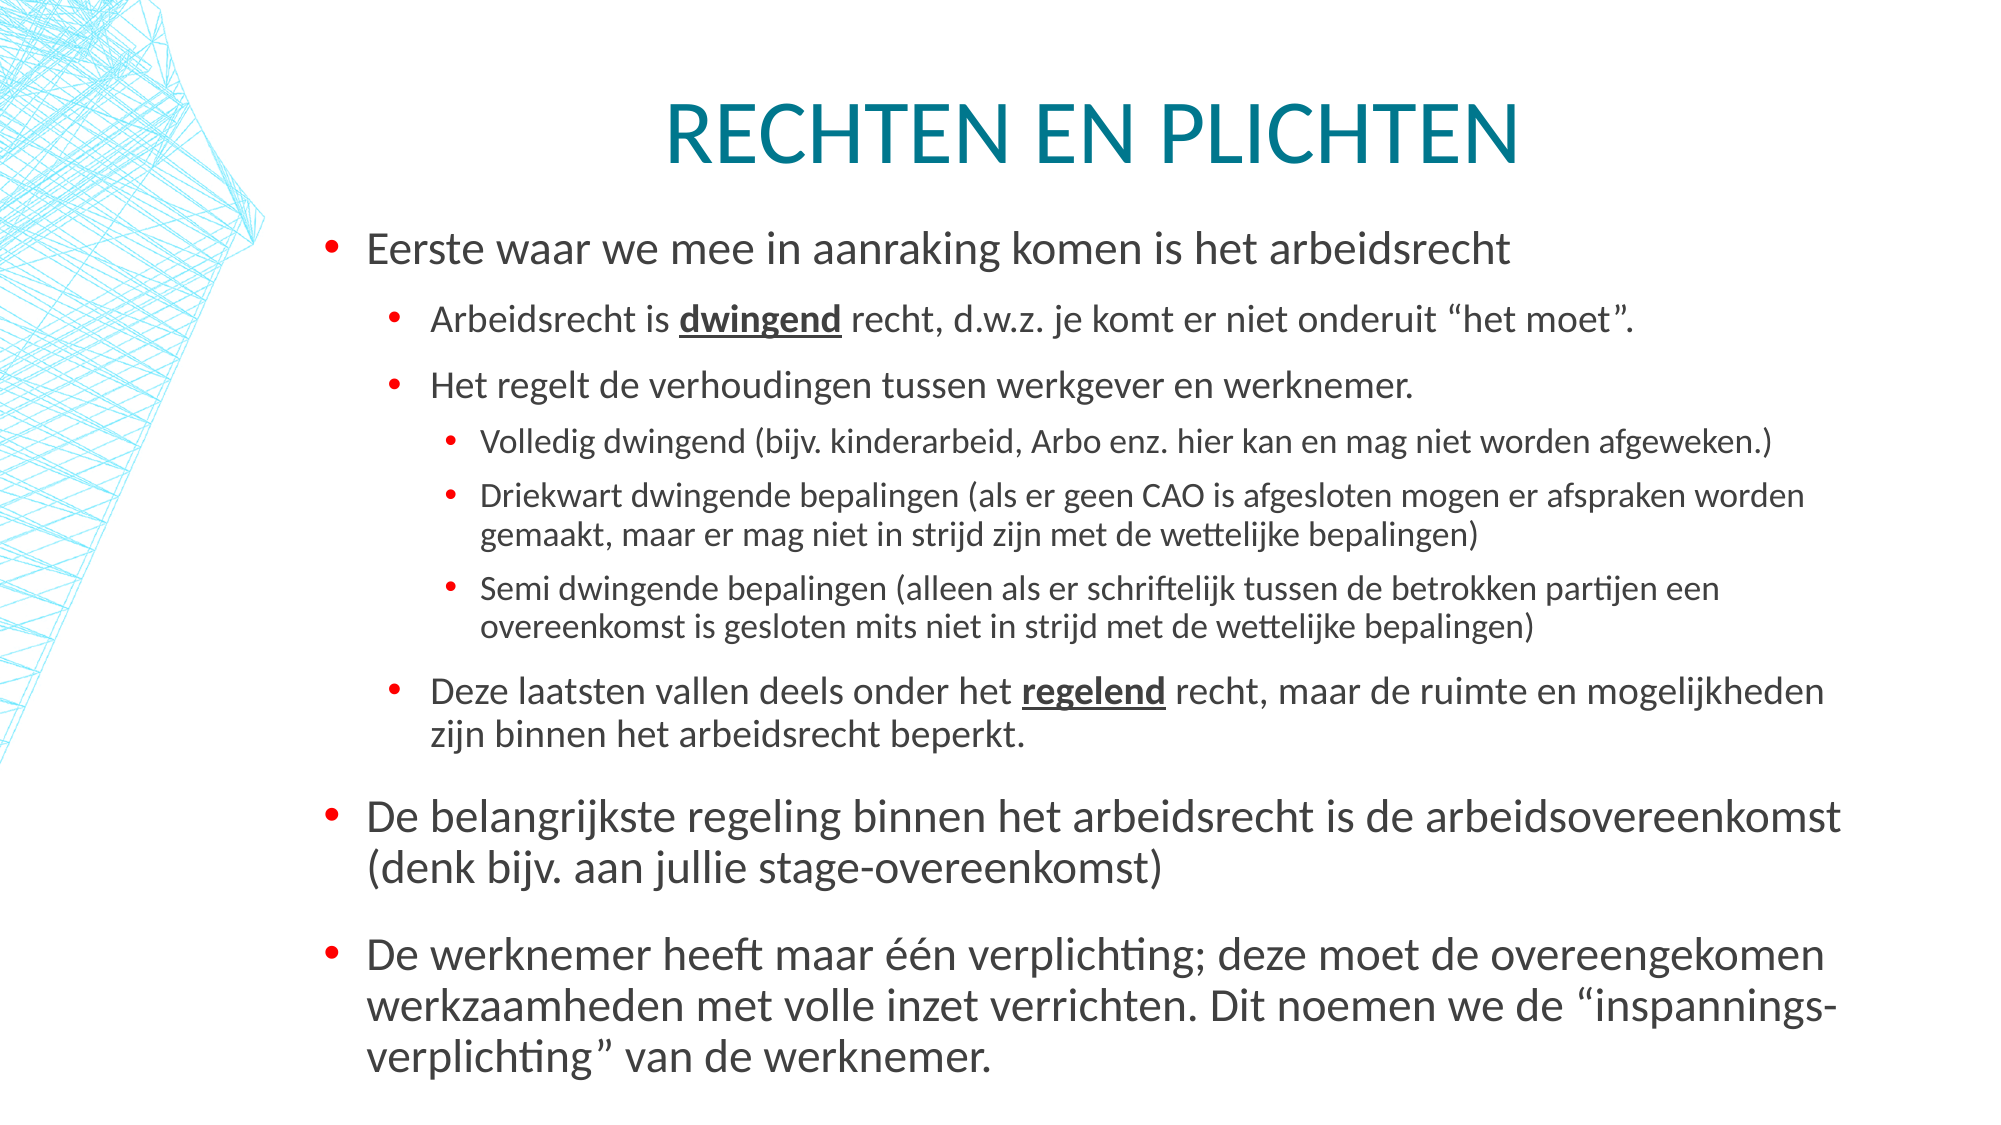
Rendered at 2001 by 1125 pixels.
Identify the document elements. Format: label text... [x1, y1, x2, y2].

picture [0, 0, 2001, 1125]
list Eerste waar we mee in aanraking komen is het arbeidsrecht Arbeidsrecht is dwingend recht, d.w.z. je komt er niet onderuit “het moet”. Het regelt de verhoudingen tussen werkgever en werknemer. Volledig dwingend (bijv. kinderarbeid, Arbo enz. hier kan en mag niet worden afgeweken.) Driekwart dwingende bepalingen (als er geen CAO is afgesloten mogen er afspraken worden gemaakt, maar er mag niet in strijd zijn met de wettelijke bepalingen) Semi dwingende bepalingen (alleen als er schriftelijk tussen de betrokken partijen een overeenkomst is gesloten mits niet in strijd met de wettelijke bepalingen) Deze laatsten vallen deels onder het regelend recht, maar de ruimte en mogelijkheden zijn binnen het arbeidsrecht beperkt. De belangrijkste regeling binnen het arbeidsrecht is de arbeidsovereenkomst (denk bijv. aan jullie stage-overeenkomst) De werknemer heeft maar één verplichting; deze moet de overeengekomen werkzaamheden met volle inzet verrichten. Dit noemen we de “inspannings- verplichting” van de werknemer. [308, 215, 1863, 1098]
title Rechten en plichten [324, 62, 1863, 190]
